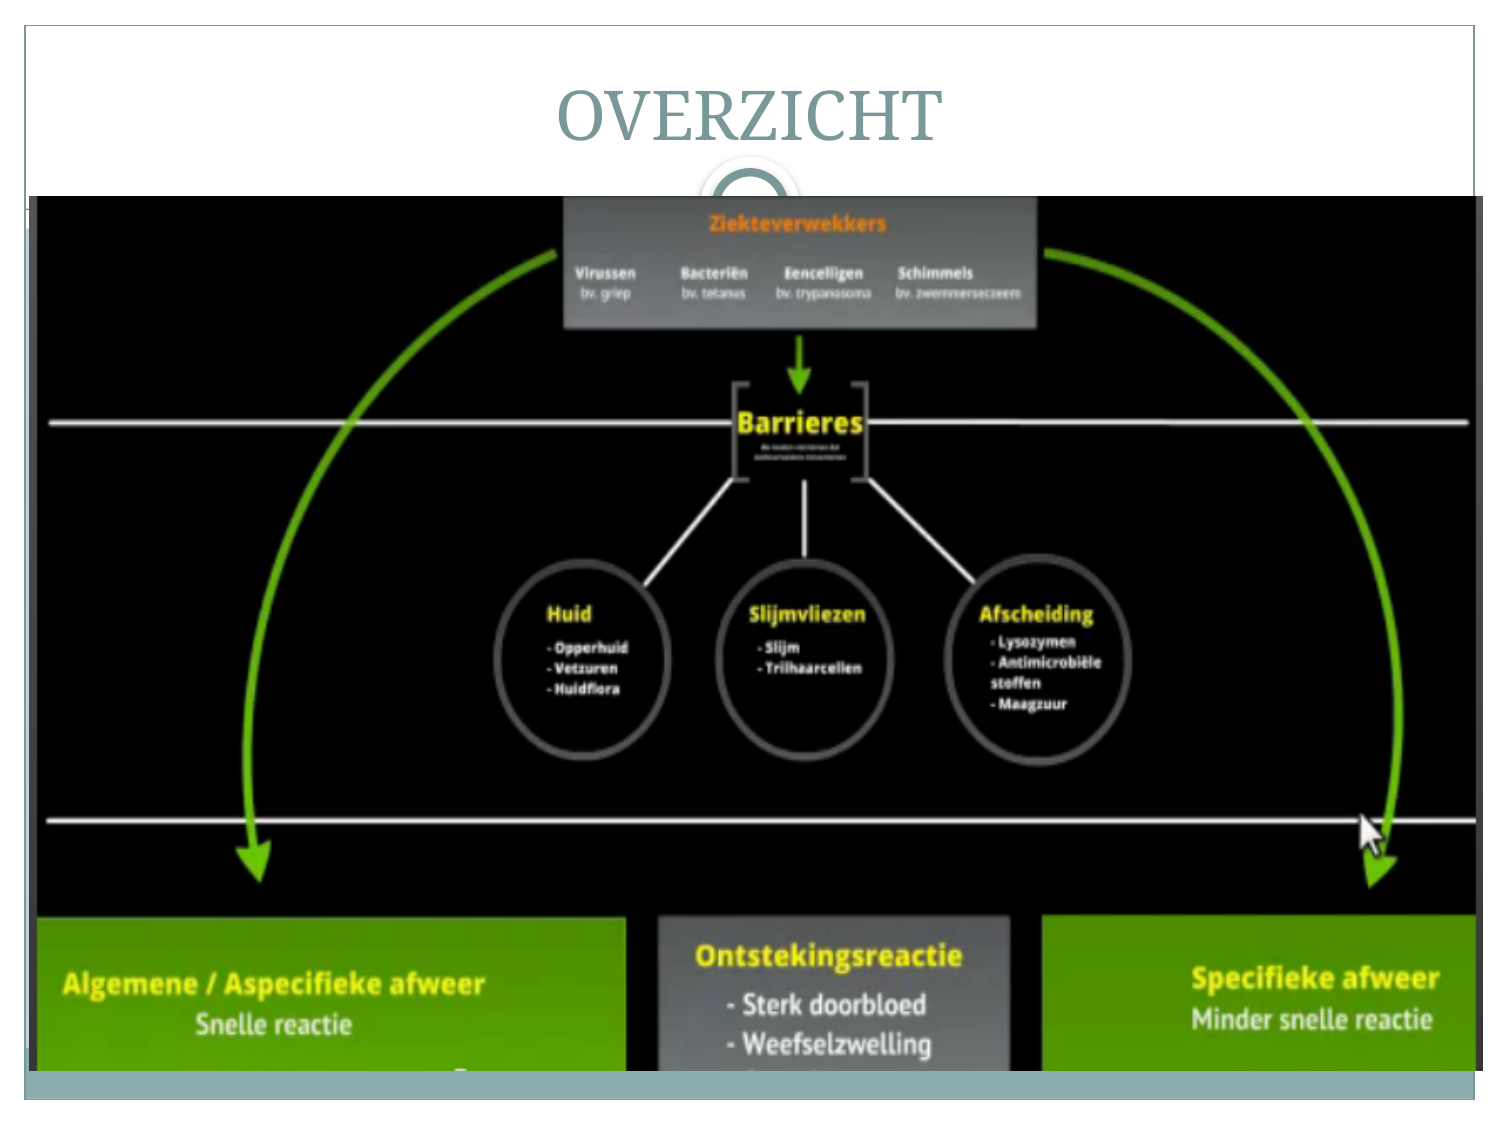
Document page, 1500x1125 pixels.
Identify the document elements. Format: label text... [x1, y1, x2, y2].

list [29, 195, 1483, 1071]
title OVERZICHT [49, 37, 1450, 162]
